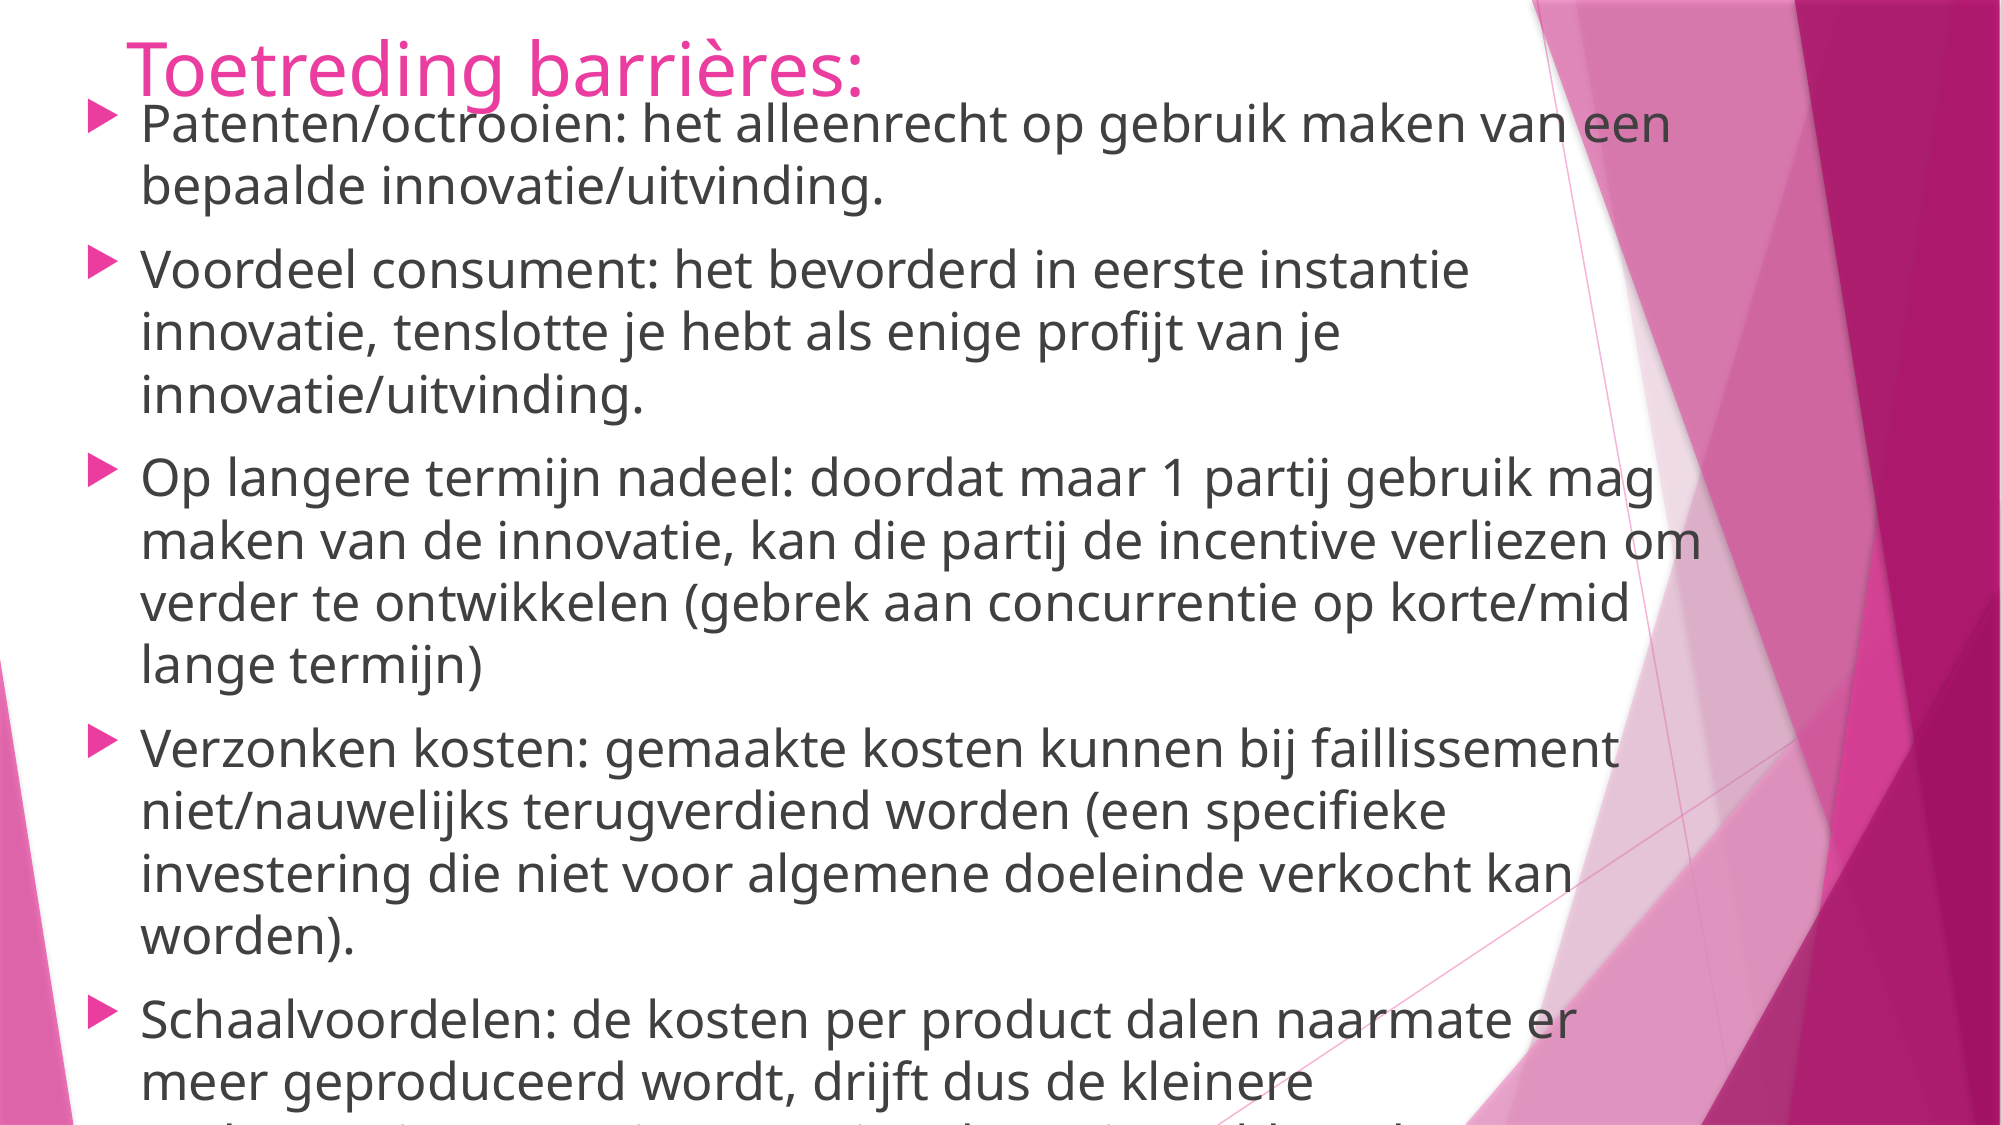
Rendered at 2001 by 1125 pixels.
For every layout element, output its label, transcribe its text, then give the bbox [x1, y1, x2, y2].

title Toetreding barrières: [111, 13, 1522, 82]
list Patenten/octrooien: het alleenrecht op gebruik maken van een bepaalde innovatie/uitvinding. Voordeel consument: het bevorderd in eerste instantie innovatie, tenslotte je hebt als enige profijt van je innovatie/uitvinding. Op langere termijn nadeel: doordat maar 1 partij gebruik mag maken van de innovatie, kan die partij de incentive verliezen om verder te ontwikkelen (gebrek aan concurrentie op korte/mid lange termijn) Verzonken kosten: gemaakte kosten kunnen bij faillissement niet/nauwelijks terugverdiend worden (een specifieke investering die niet voor algemene doeleinde verkocht kan worden). Schaalvoordelen: de kosten per product dalen naarmate er meer geproduceerd wordt, drijft dus de kleinere ondernemingen eruit aangezien deze niet voldoende produceren voor deze kostenvoordelen. [69, 82, 1735, 992]
